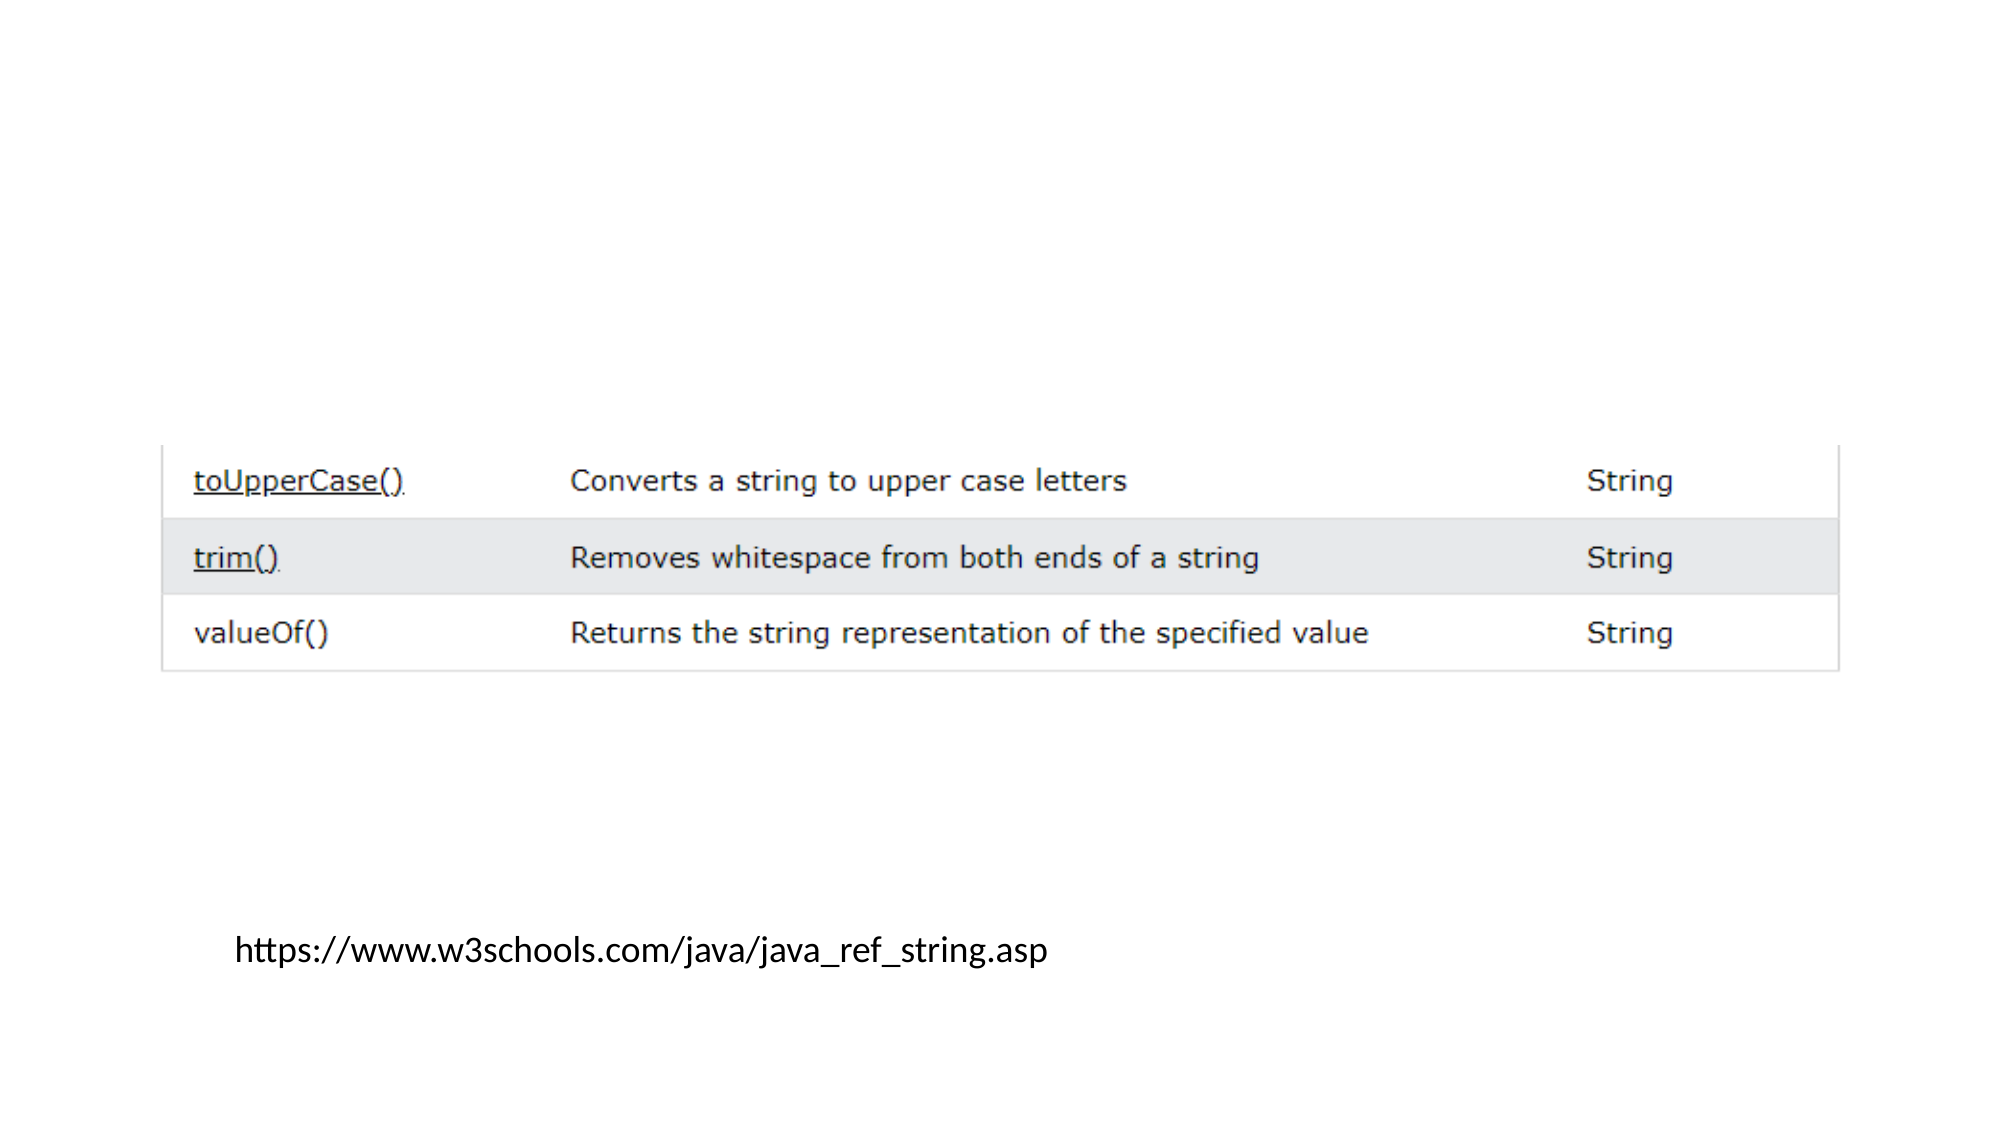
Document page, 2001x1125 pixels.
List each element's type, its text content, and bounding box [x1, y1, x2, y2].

picture [152, 445, 1848, 680]
text_box https://www.w3schools.com/java/java_ref_string.asp [219, 917, 1065, 978]
